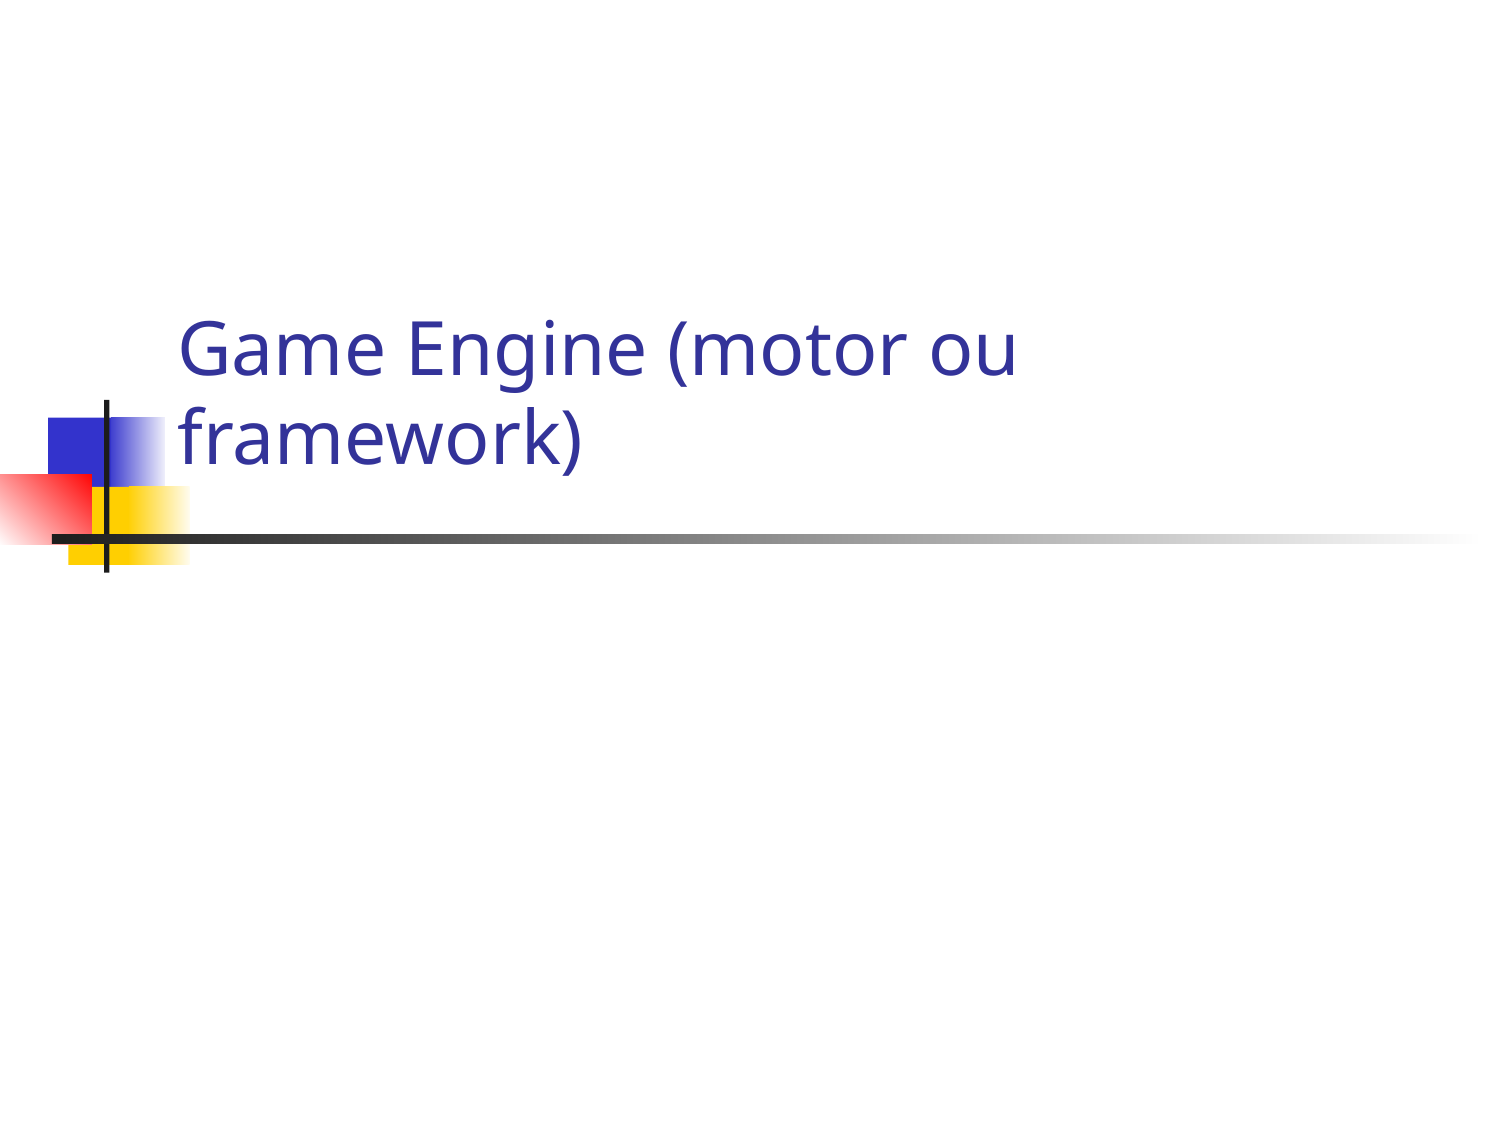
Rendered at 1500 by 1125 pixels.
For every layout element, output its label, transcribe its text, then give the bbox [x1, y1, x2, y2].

title Game Engine (motor ou framework) [162, 299, 1438, 488]
